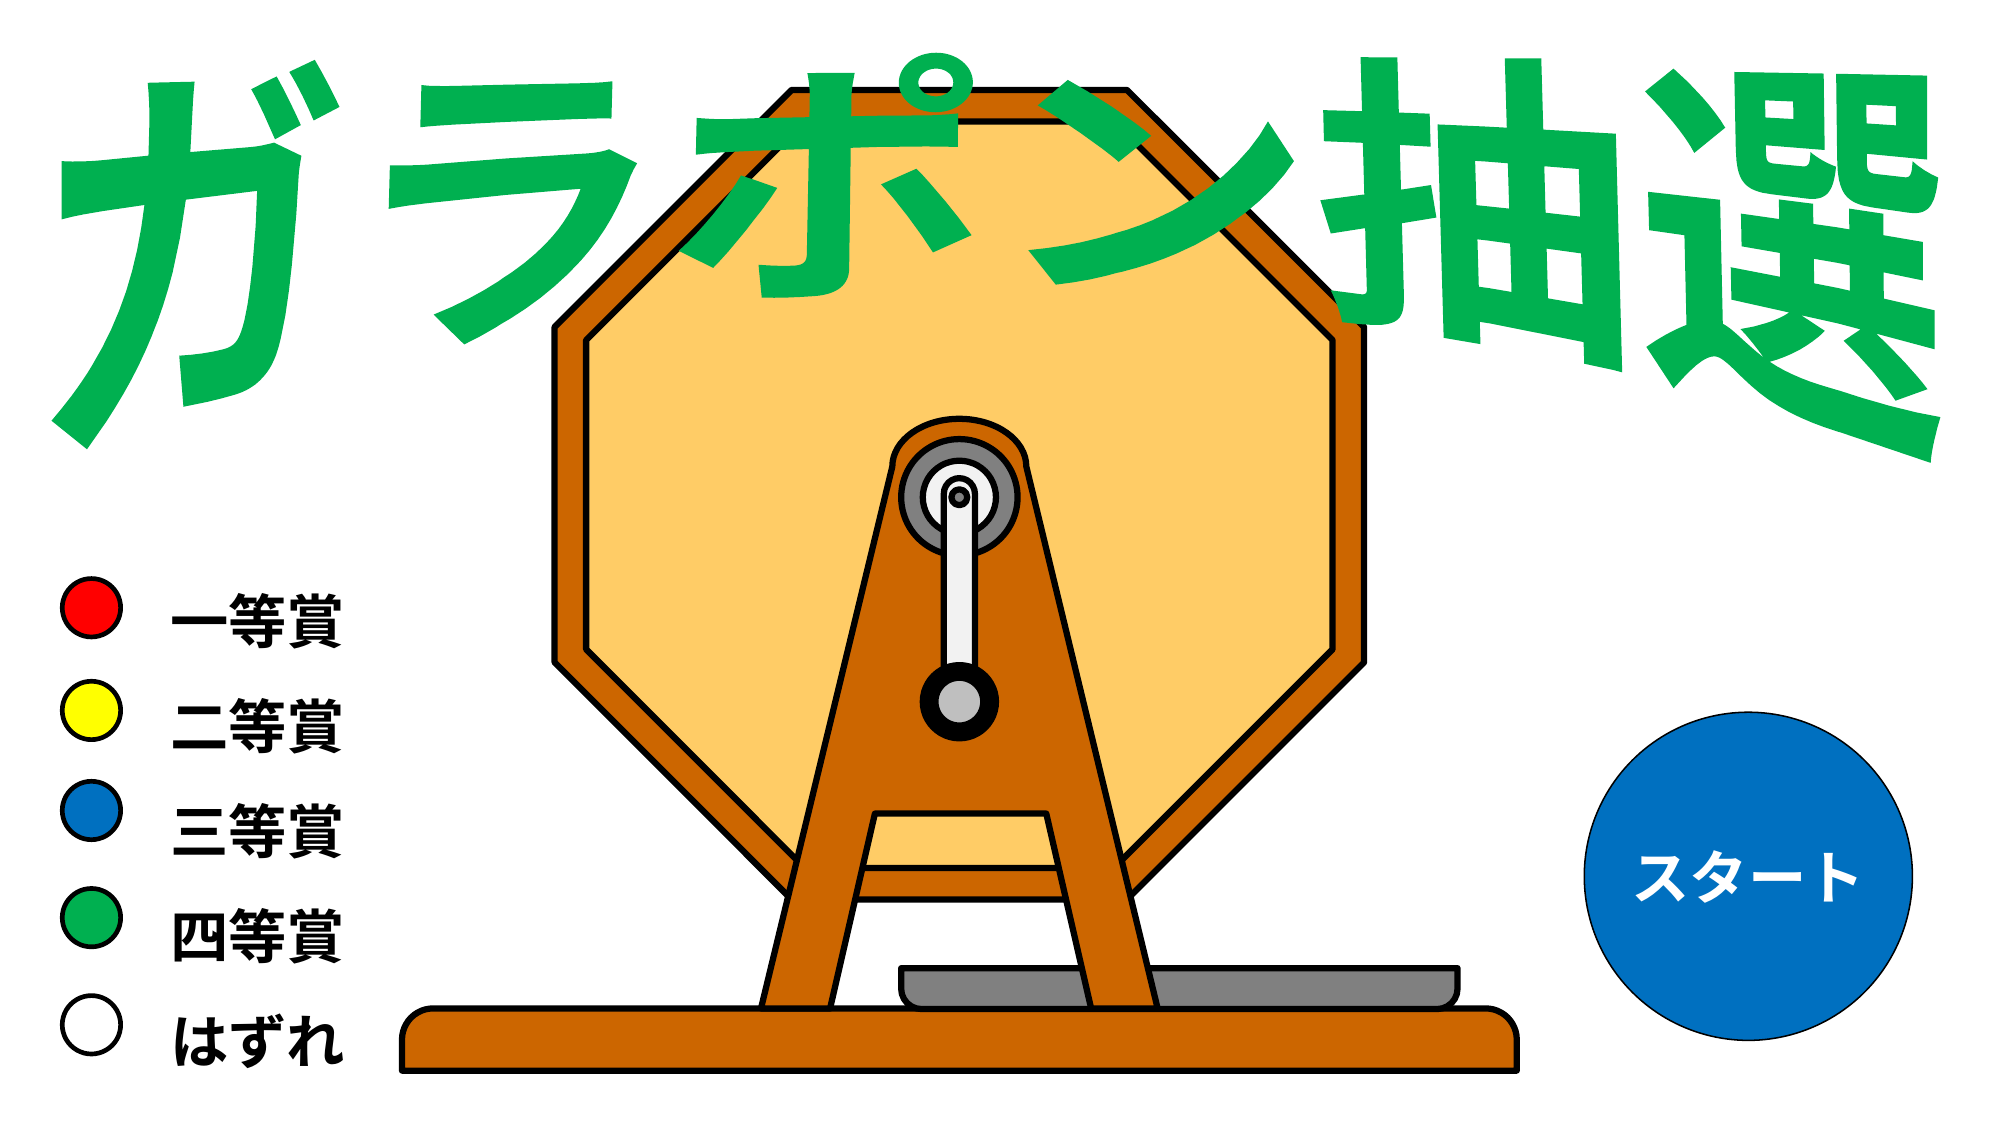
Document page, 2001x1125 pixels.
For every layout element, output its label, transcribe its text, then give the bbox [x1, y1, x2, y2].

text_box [61, 542, 362, 1080]
text_box スタート [1584, 712, 1913, 1041]
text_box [401, 418, 1517, 1071]
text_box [509, 44, 1410, 945]
